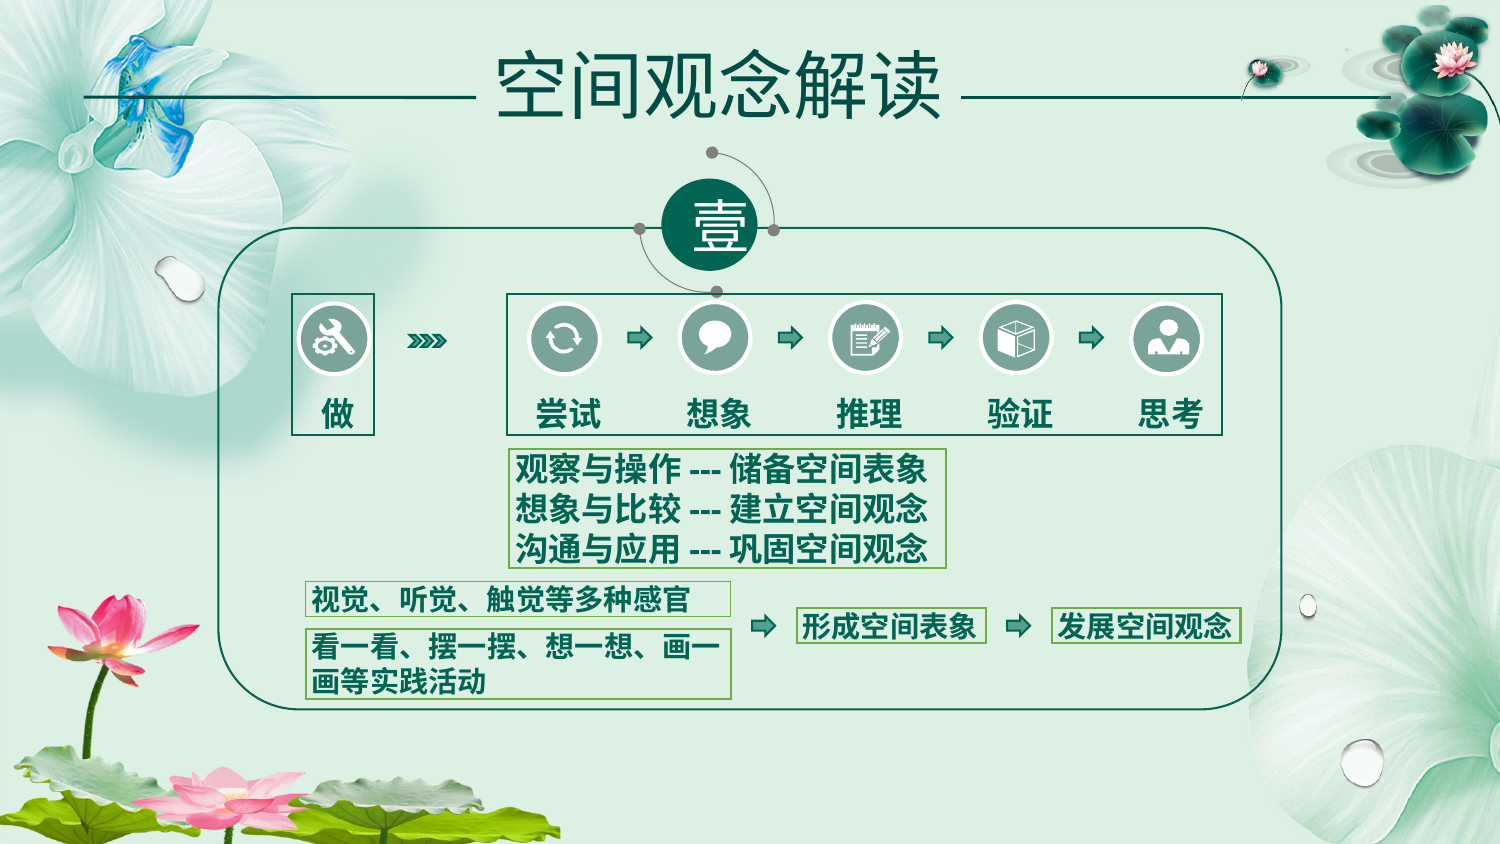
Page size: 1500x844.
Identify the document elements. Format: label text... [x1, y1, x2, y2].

text_box [217, 226, 1283, 711]
text_box 验证 [972, 436, 1069, 441]
text_box 空间观念解读 [478, 30, 959, 136]
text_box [529, 303, 600, 375]
text_box [751, 613, 777, 639]
text_box 推理 [821, 436, 919, 441]
text_box [291, 293, 375, 436]
text_box [1006, 613, 1032, 639]
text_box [1131, 303, 1203, 375]
text_box 想象 [671, 436, 768, 441]
text_box 思考 [1122, 436, 1220, 441]
text_box 发展空间观念 [1051, 607, 1242, 644]
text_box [830, 302, 901, 373]
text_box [298, 303, 370, 375]
text_box 视觉、听觉、触觉等多种感官 [561, 581, 731, 617]
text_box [980, 302, 1052, 373]
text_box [639, 152, 780, 293]
picture [0, 0, 1500, 844]
text_box 尝试 [520, 436, 618, 441]
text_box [409, 334, 446, 347]
text_box 看一看、摆一摆、想一想、画一画等实践活动 [561, 628, 732, 700]
text_box 观察与操作---储备空间表象 想象与比较---建立空间观念 沟通与应用---巩固空间观念 [508, 448, 947, 569]
text_box [506, 293, 1223, 436]
text_box 形成空间表象 [796, 607, 987, 644]
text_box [679, 302, 751, 373]
text_box 做 [306, 436, 370, 441]
